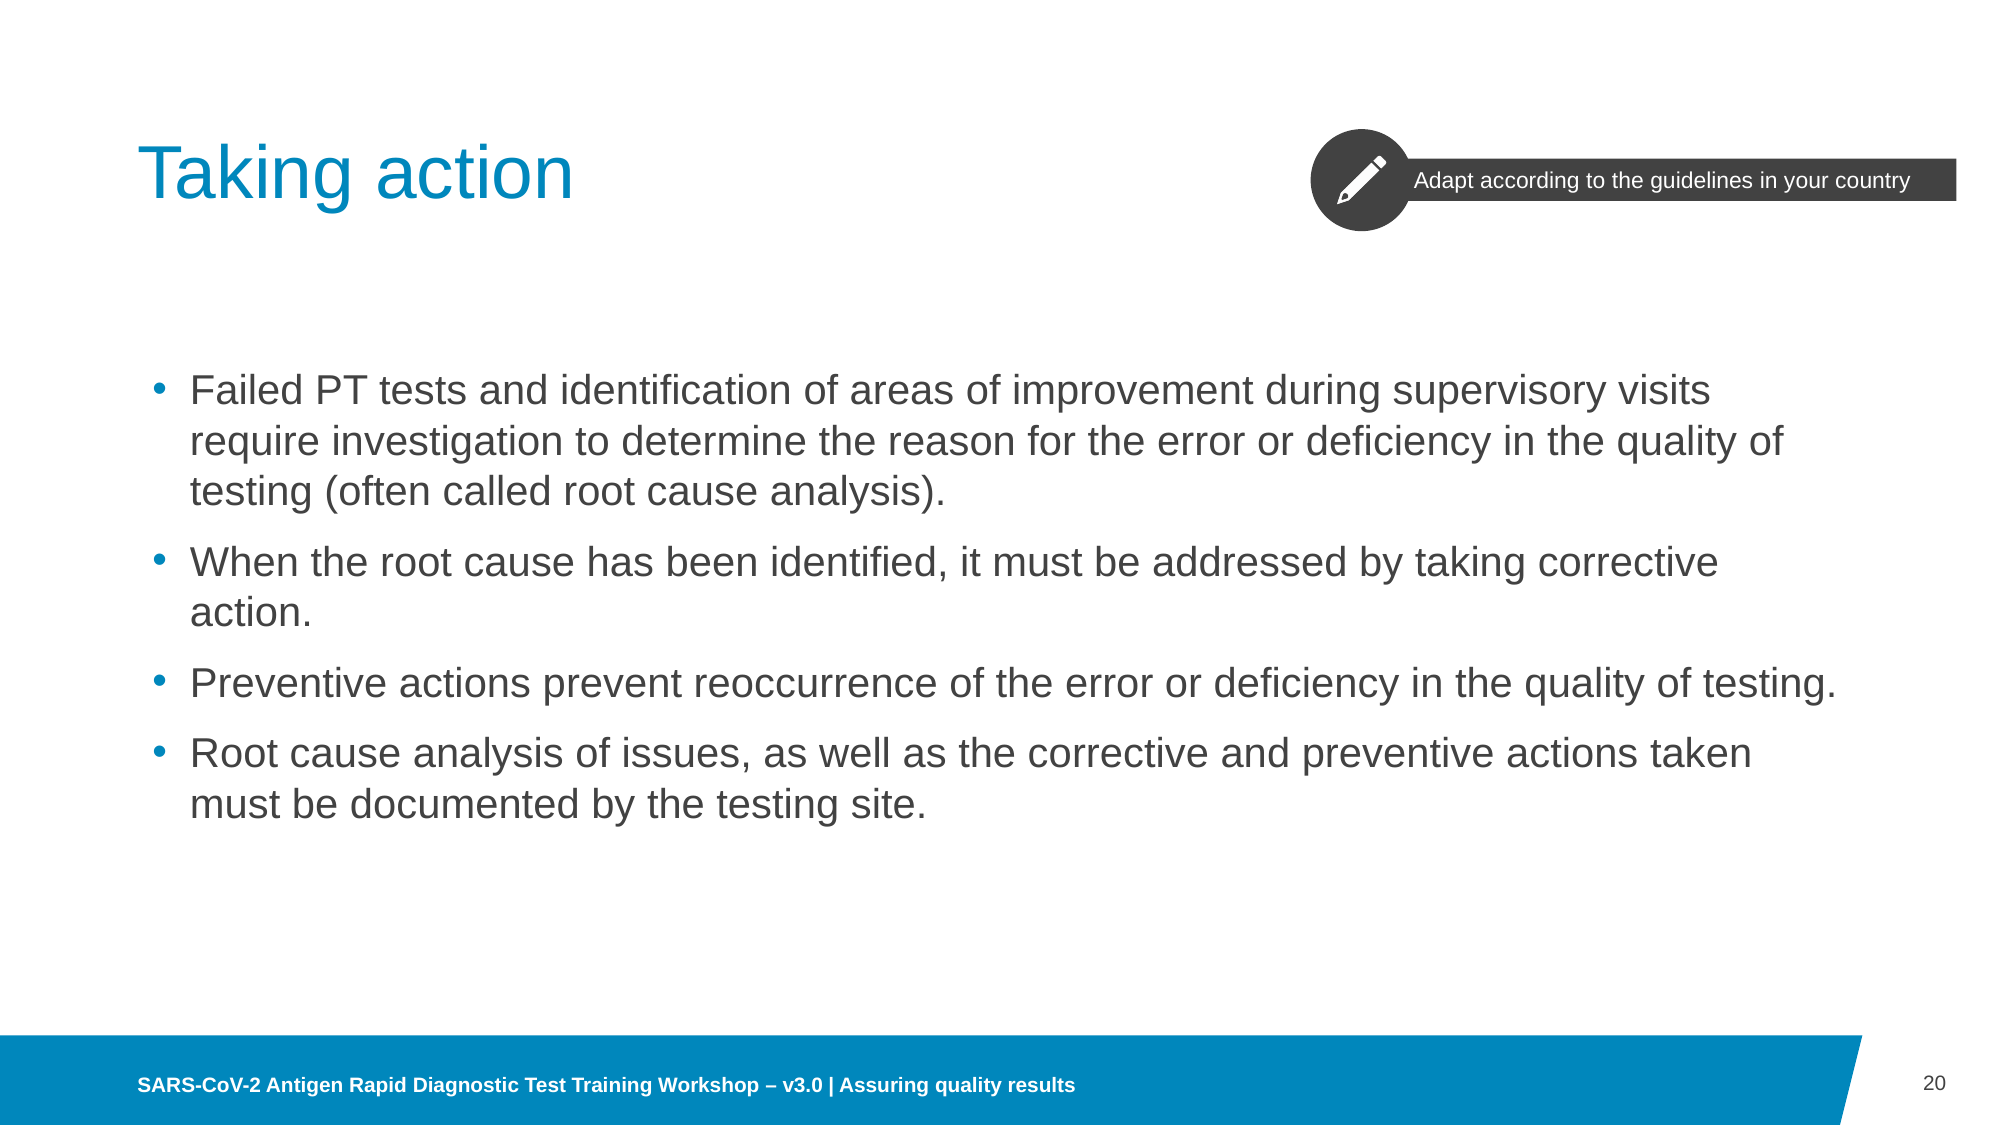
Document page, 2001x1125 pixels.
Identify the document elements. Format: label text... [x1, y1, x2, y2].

slide_number 20 [1862, 1035, 1947, 1125]
footer SARS-CoV-2 Antigen Rapid Diagnostic Test Training Workshop – v3.0 | Assuring quality results [137, 1042, 1338, 1125]
list Failed PT tests and identification of areas of improvement during supervisory visits require investigation to determine the reason for the error or deficiency in the quality of testing (often called root cause analysis). When the root cause has been identified, it must be addressed by taking corrective action. Preventive actions prevent reoccurrence of the error or deficiency in the quality of testing. Root cause analysis of issues, as well as the corrective and preventive actions taken must be documented by the testing site. [137, 284, 1863, 1014]
title Taking action [137, 59, 1863, 215]
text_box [1312, 130, 1957, 230]
